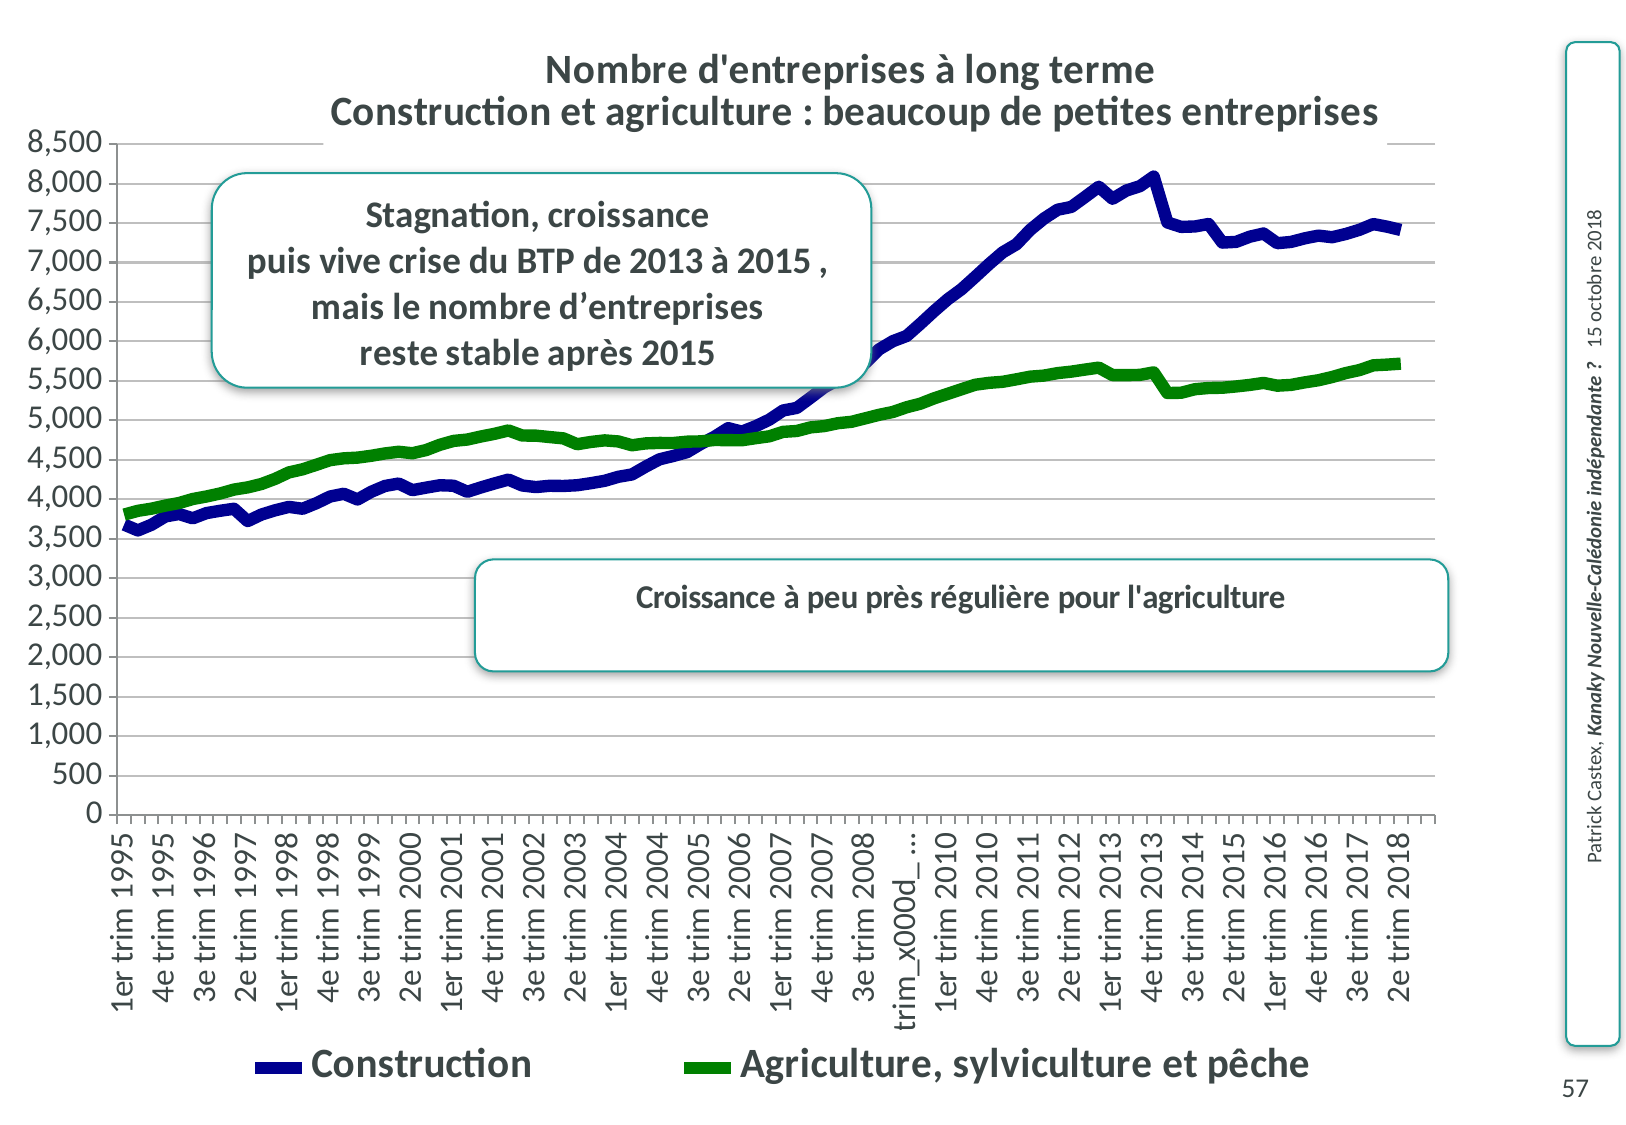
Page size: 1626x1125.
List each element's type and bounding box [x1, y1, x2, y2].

chart [26, 38, 1513, 1107]
